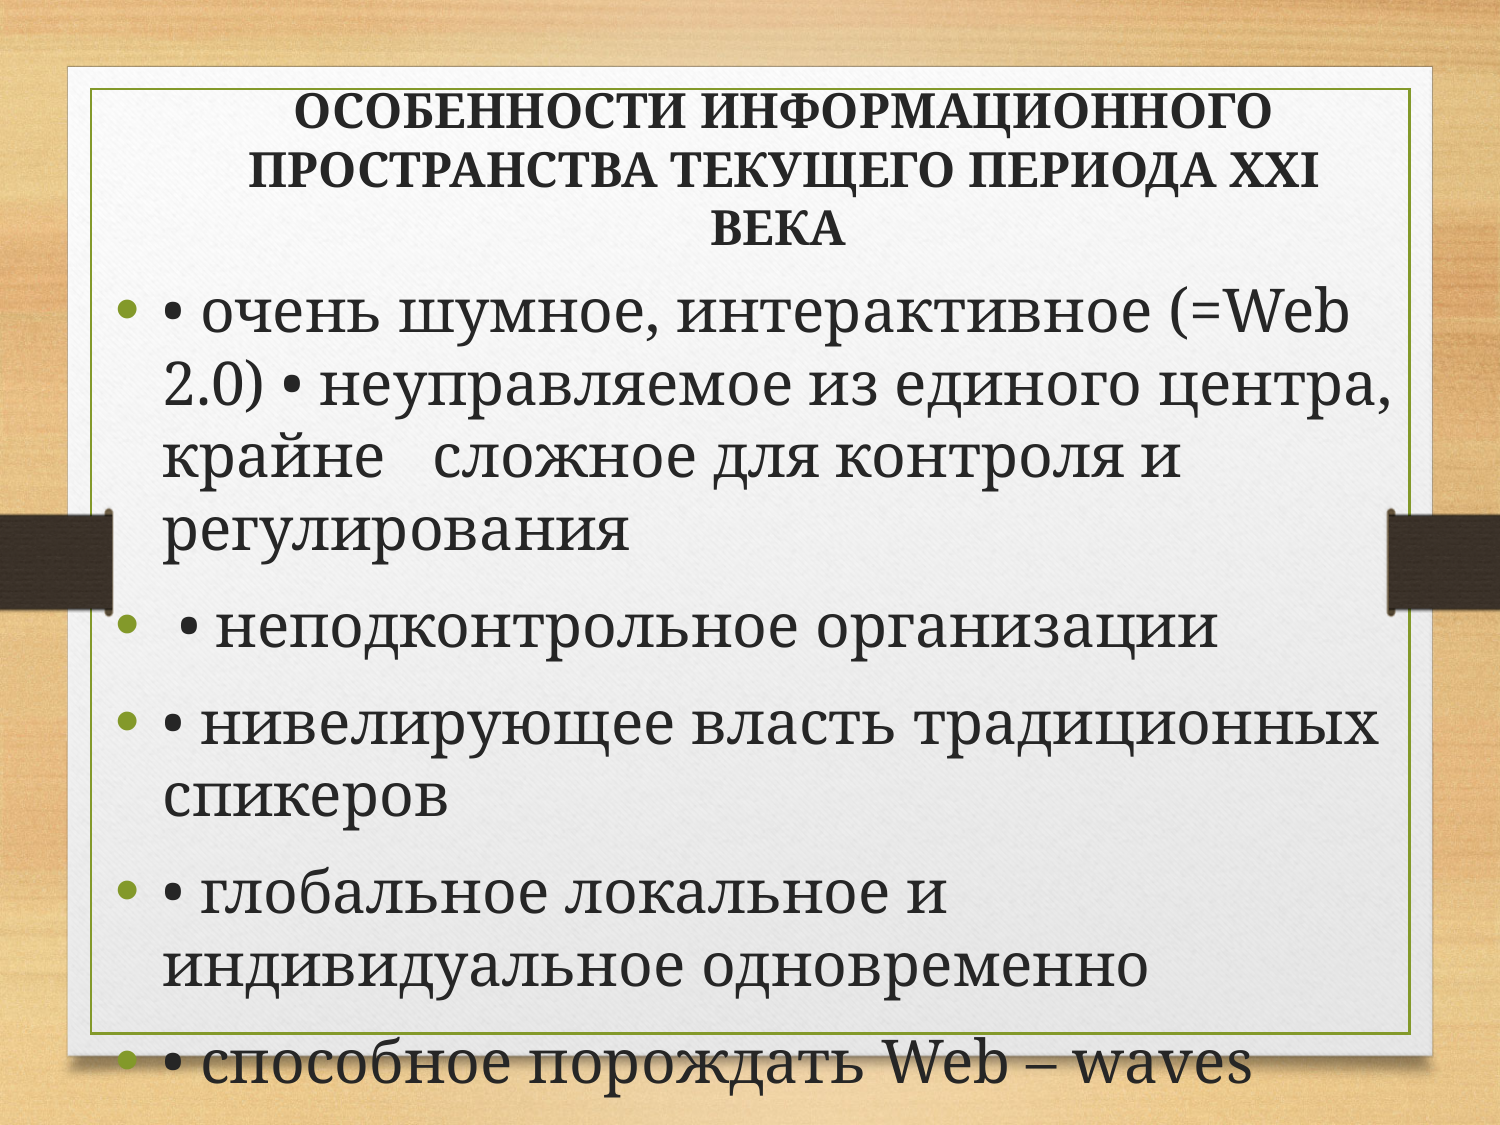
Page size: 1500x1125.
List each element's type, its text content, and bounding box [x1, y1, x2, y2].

title ОСОБЕННОСТИ ИНФОРМАЦИОННОГО ПРОСТРАНСТВА ТЕКУЩЕГО ПЕРИОДА XXI ВЕКА [218, 72, 1350, 263]
list • очень шумное, интерактивное (=Web 2.0) • неуправляемое из единого центра, крайне сложное для контроля и регулирования • неподконтрольное организации • нивелирующее власть традиционных спикеров • глобальное локальное и индивидуальное одновременно • способное порождать Web – waves [100, 264, 1451, 1009]
picture [0, 0, 1500, 1125]
